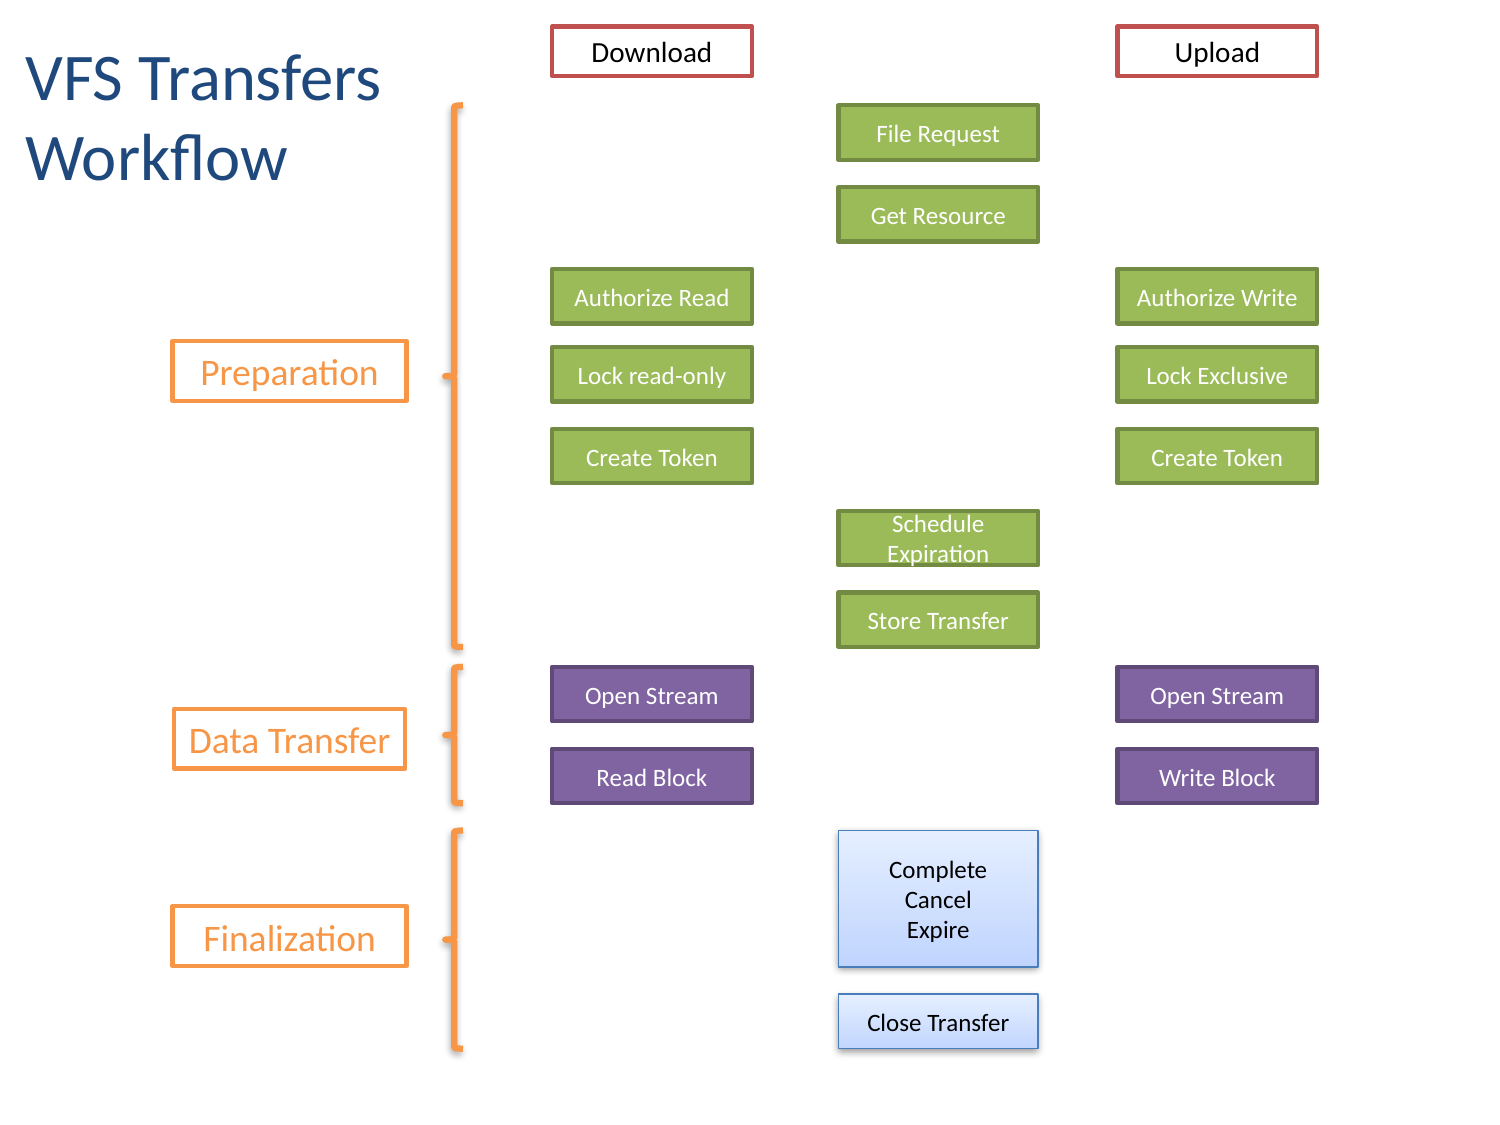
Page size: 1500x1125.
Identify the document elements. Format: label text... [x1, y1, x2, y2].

text_box Lock Exclusive [1115, 345, 1319, 404]
text_box Upload [1115, 24, 1319, 78]
text_box Finalization [170, 904, 409, 968]
text_box Close Transfer [838, 993, 1039, 1049]
text_box Preparation [170, 339, 409, 403]
text_box Authorize Write [1115, 267, 1319, 326]
text_box Open Stream [1115, 665, 1319, 723]
text_box Lock read-only [550, 345, 754, 404]
text_box Store Transfer [836, 590, 1040, 649]
text_box Read Block [550, 747, 754, 805]
text_box Complete Cancel Expire [838, 830, 1039, 968]
text_box Get Resource [836, 185, 1040, 244]
text_box Open Stream [550, 665, 754, 723]
text_box File Request [836, 103, 1040, 162]
text_box [442, 827, 464, 1052]
text_box Data Transfer [172, 707, 407, 771]
text_box Schedule Expiration [836, 509, 1040, 567]
text_box [442, 102, 464, 651]
text_box Create Token [1115, 427, 1319, 485]
text_box Write Block [1115, 747, 1319, 805]
text_box [442, 663, 464, 807]
title VFS Transfers Workflow [10, 26, 423, 245]
text_box Authorize Read [550, 267, 754, 326]
text_box Create Token [550, 427, 754, 485]
text_box Download [550, 24, 754, 78]
